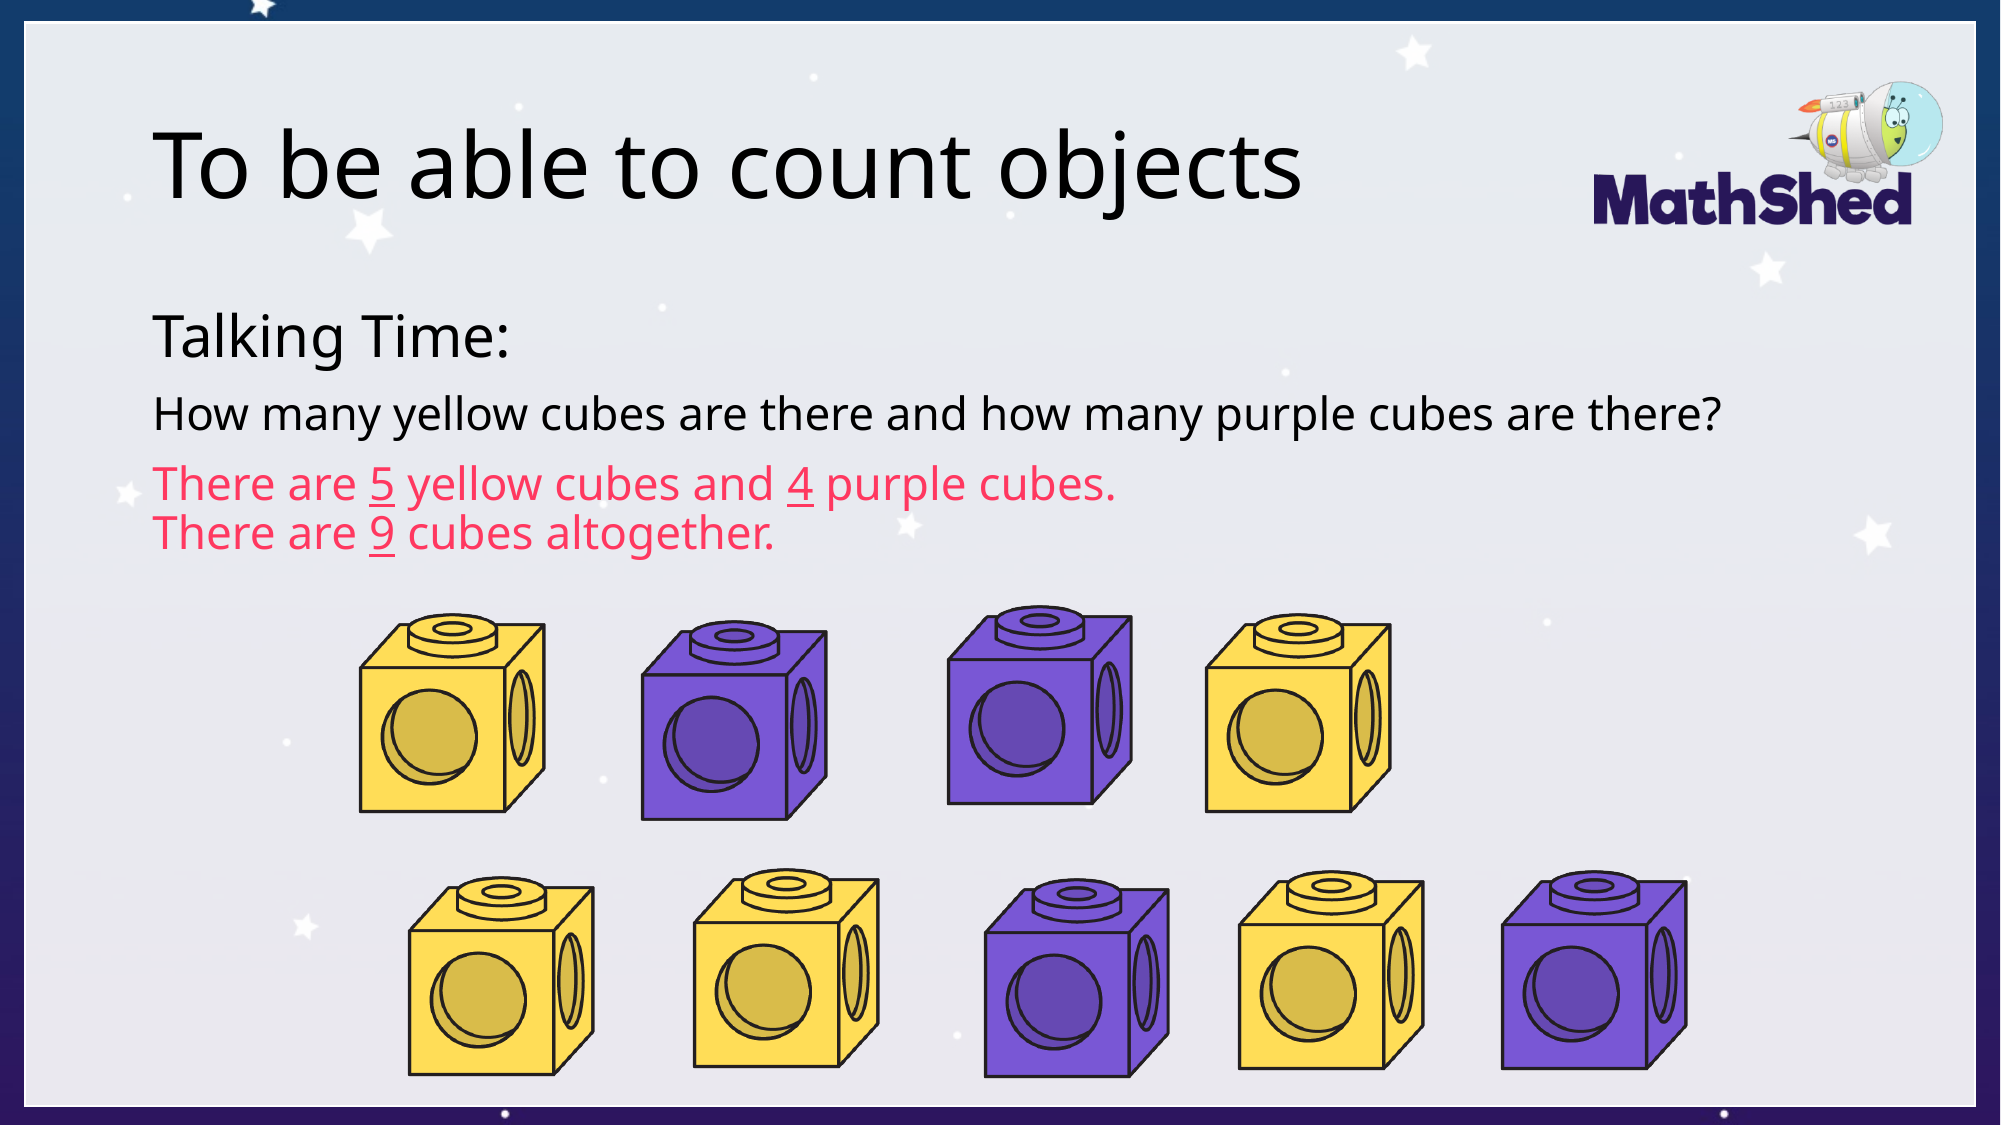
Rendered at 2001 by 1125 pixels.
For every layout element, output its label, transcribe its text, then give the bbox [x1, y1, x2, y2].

picture [0, 0, 2001, 1125]
list Talking Time: How many yellow cubes are there and how many purple cubes are there? There are 5 yellow cubes and 4 purple cubes. There are 9 cubes altogether. [137, 299, 1863, 1014]
title To be able to count objects [137, 59, 1578, 278]
